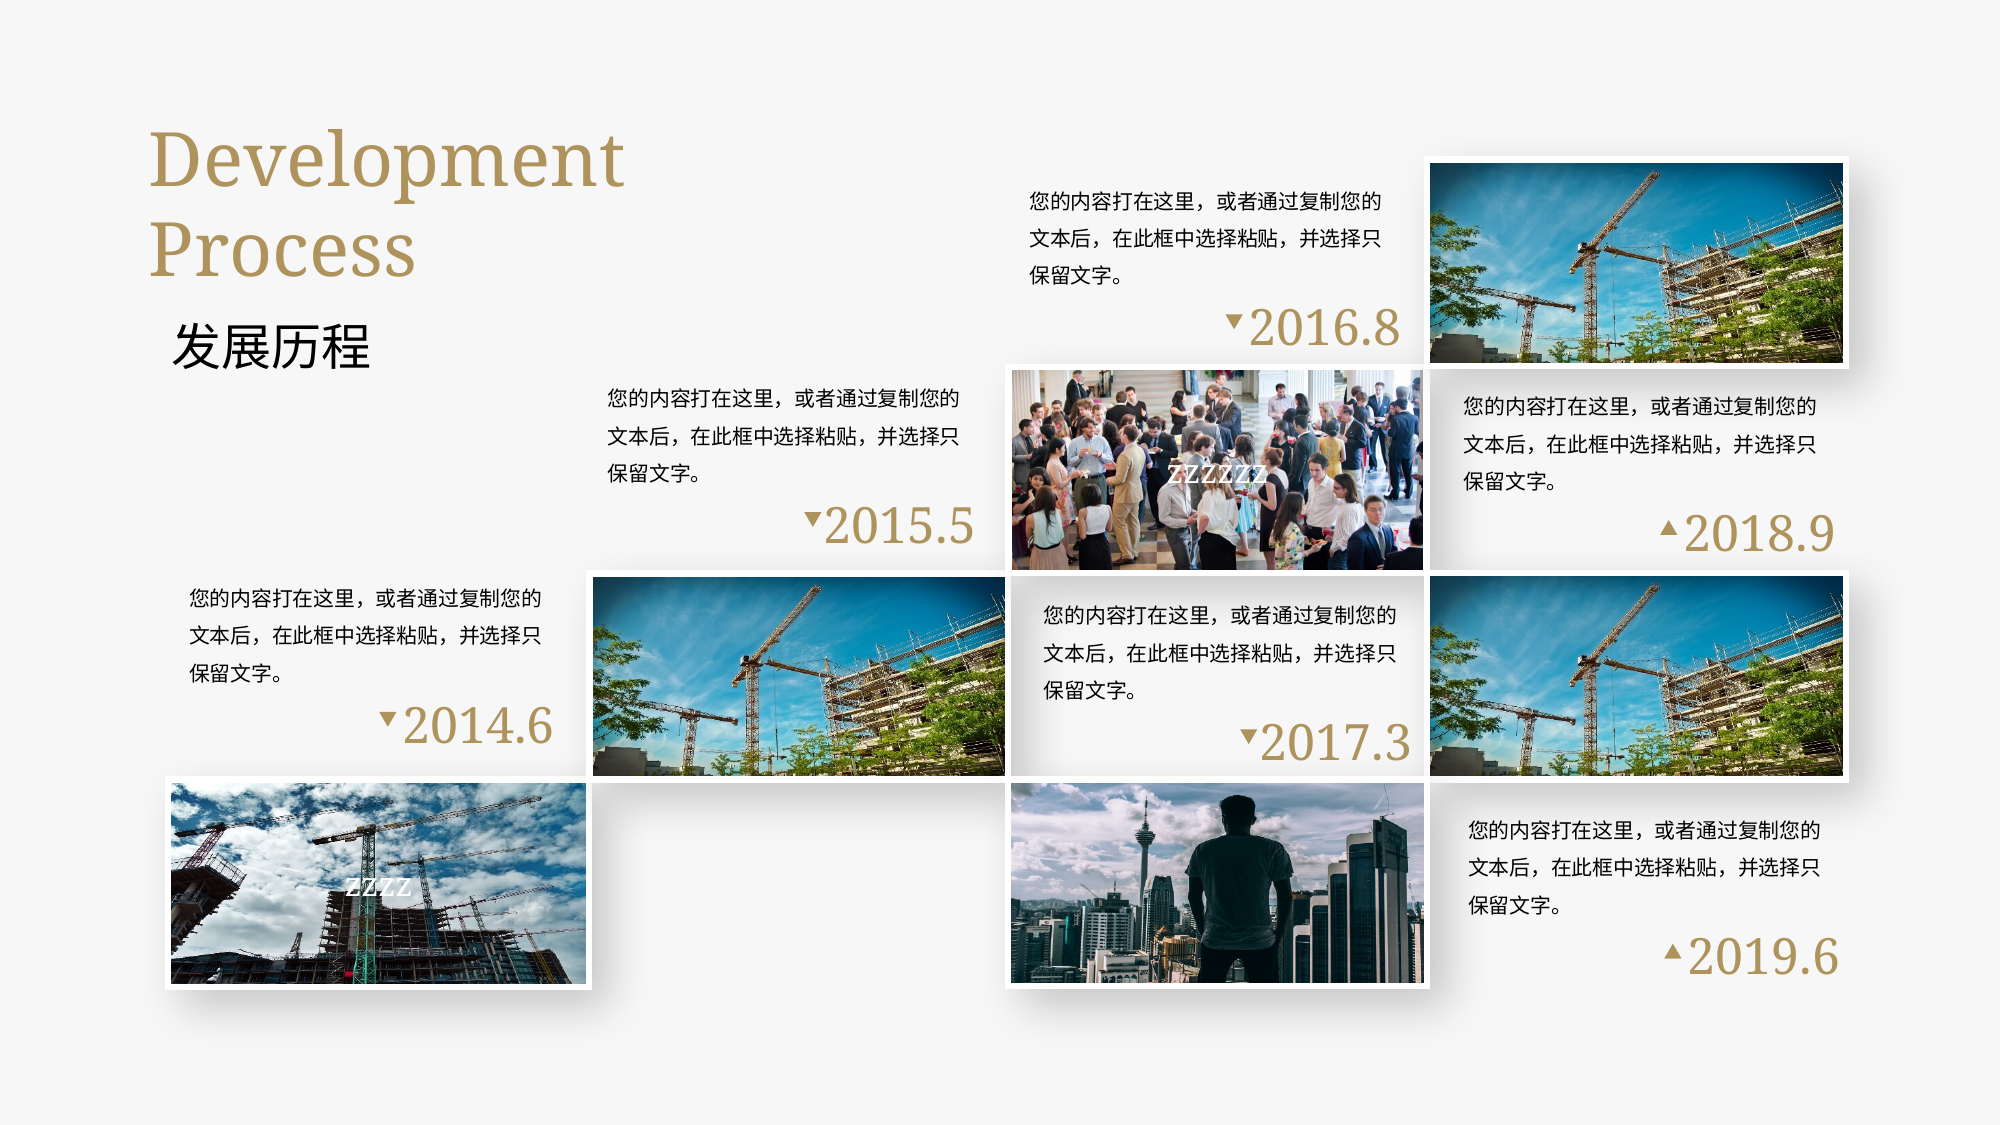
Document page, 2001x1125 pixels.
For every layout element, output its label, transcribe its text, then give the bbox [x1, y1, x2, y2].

text_box [1426, 572, 1847, 781]
text_box [1658, 517, 1680, 536]
text_box 2014.6 [387, 662, 570, 761]
text_box [1662, 941, 1684, 960]
text_box 2017.3 [1245, 679, 1427, 778]
text_box [802, 511, 824, 530]
text_box zzzz [167, 778, 590, 988]
text_box 您的内容打在这里，或者通过复制您的文本后，在此框中选择粘贴，并选择只保留文字。 [593, 366, 987, 494]
text_box 您的内容打在这里，或者通过复制您的文本后，在此框中选择粘贴，并选择只保留文字。 [174, 565, 568, 693]
text_box 2019.6 [1673, 894, 1855, 993]
text_box 您的内容打在这里，或者通过复制您的文本后，在此框中选择粘贴，并选择只保留文字。 [1014, 168, 1408, 296]
text_box 发展历程 [156, 307, 387, 383]
text_box zzzzzz [1007, 366, 1428, 574]
text_box [1007, 778, 1428, 987]
text_box 您的内容打在这里，或者通过复制您的文本后，在此框中选择粘贴，并选择只保留文字。 [1453, 797, 1847, 925]
text_box 您的内容打在这里，或者通过复制您的文本后，在此框中选择粘贴，并选择只保留文字。 [1029, 583, 1422, 711]
text_box [1223, 313, 1245, 332]
text_box 2016.8 [1234, 264, 1417, 363]
text_box [377, 710, 399, 729]
text_box [1426, 158, 1847, 367]
text_box [589, 572, 1009, 781]
text_box [1238, 728, 1260, 747]
text_box 2018.9 [1668, 470, 1851, 569]
text_box Development Process [134, 103, 661, 299]
text_box 您的内容打在这里，或者通过复制您的文本后，在此框中选择粘贴，并选择只保留文字。 [1449, 373, 1842, 501]
text_box 2015.5 [809, 462, 992, 561]
